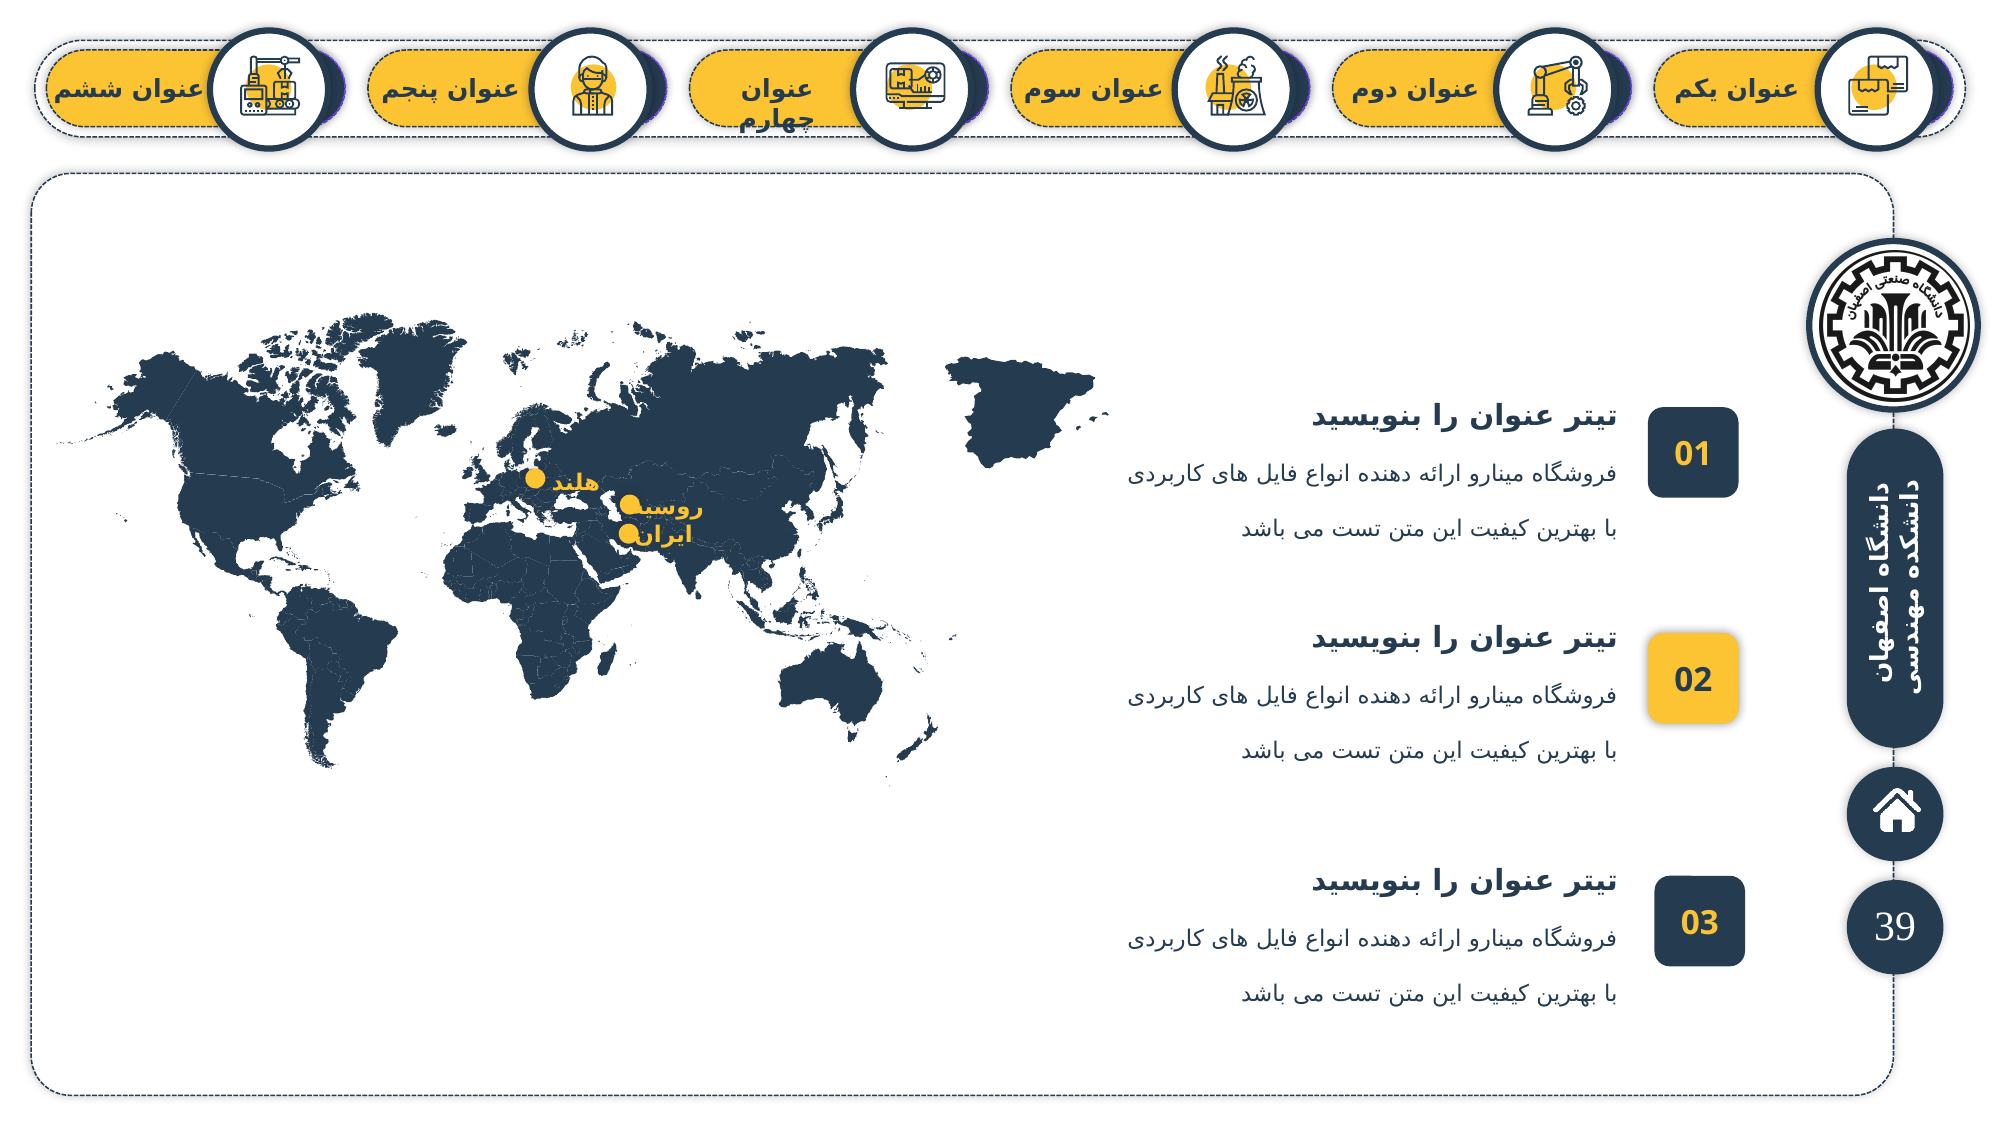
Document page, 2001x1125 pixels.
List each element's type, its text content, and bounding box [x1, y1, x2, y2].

text_box [614, 75, 618, 100]
slide_number 39 [1846, 891, 1944, 952]
text_box دانشگاه اصفهان دانشکده مهندسی [1855, 426, 1931, 748]
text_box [1848, 55, 1909, 116]
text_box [885, 62, 946, 109]
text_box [240, 55, 301, 116]
text_box عنوان پنجم [358, 65, 543, 110]
text_box تیتر عنوان را بنویسید فروشگاه مینارو ارائه دهنده انواع فایل های کاربردی با بهترین کیفیت این متن تست می باشد [1112, 819, 1633, 1014]
text_box عنوان دوم [1323, 65, 1507, 110]
text_box 02 [1646, 632, 1740, 725]
text_box تیتر عنوان را بنویسید فروشگاه مینارو ارائه دهنده انواع فایل های کاربردی با بهترین کیفیت این متن تست می باشد [1112, 353, 1633, 549]
text_box تیتر عنوان را بنویسید فروشگاه مینارو ارائه دهنده انواع فایل های کاربردی با بهترین کیفیت این متن تست می باشد [1112, 576, 1633, 771]
picture [1819, 250, 1970, 402]
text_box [1207, 55, 1267, 116]
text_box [1527, 55, 1588, 116]
text_box عنوان یکم [1645, 65, 1829, 110]
text_box 01 [1646, 406, 1740, 499]
text_box عنوان چهارم [690, 65, 864, 140]
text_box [56, 312, 1109, 787]
text_box عنوان سوم [1002, 65, 1186, 110]
text_box 03 [1653, 874, 1747, 968]
picture [1873, 786, 1921, 833]
text_box عنوان ششم [37, 65, 221, 110]
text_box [572, 55, 614, 116]
